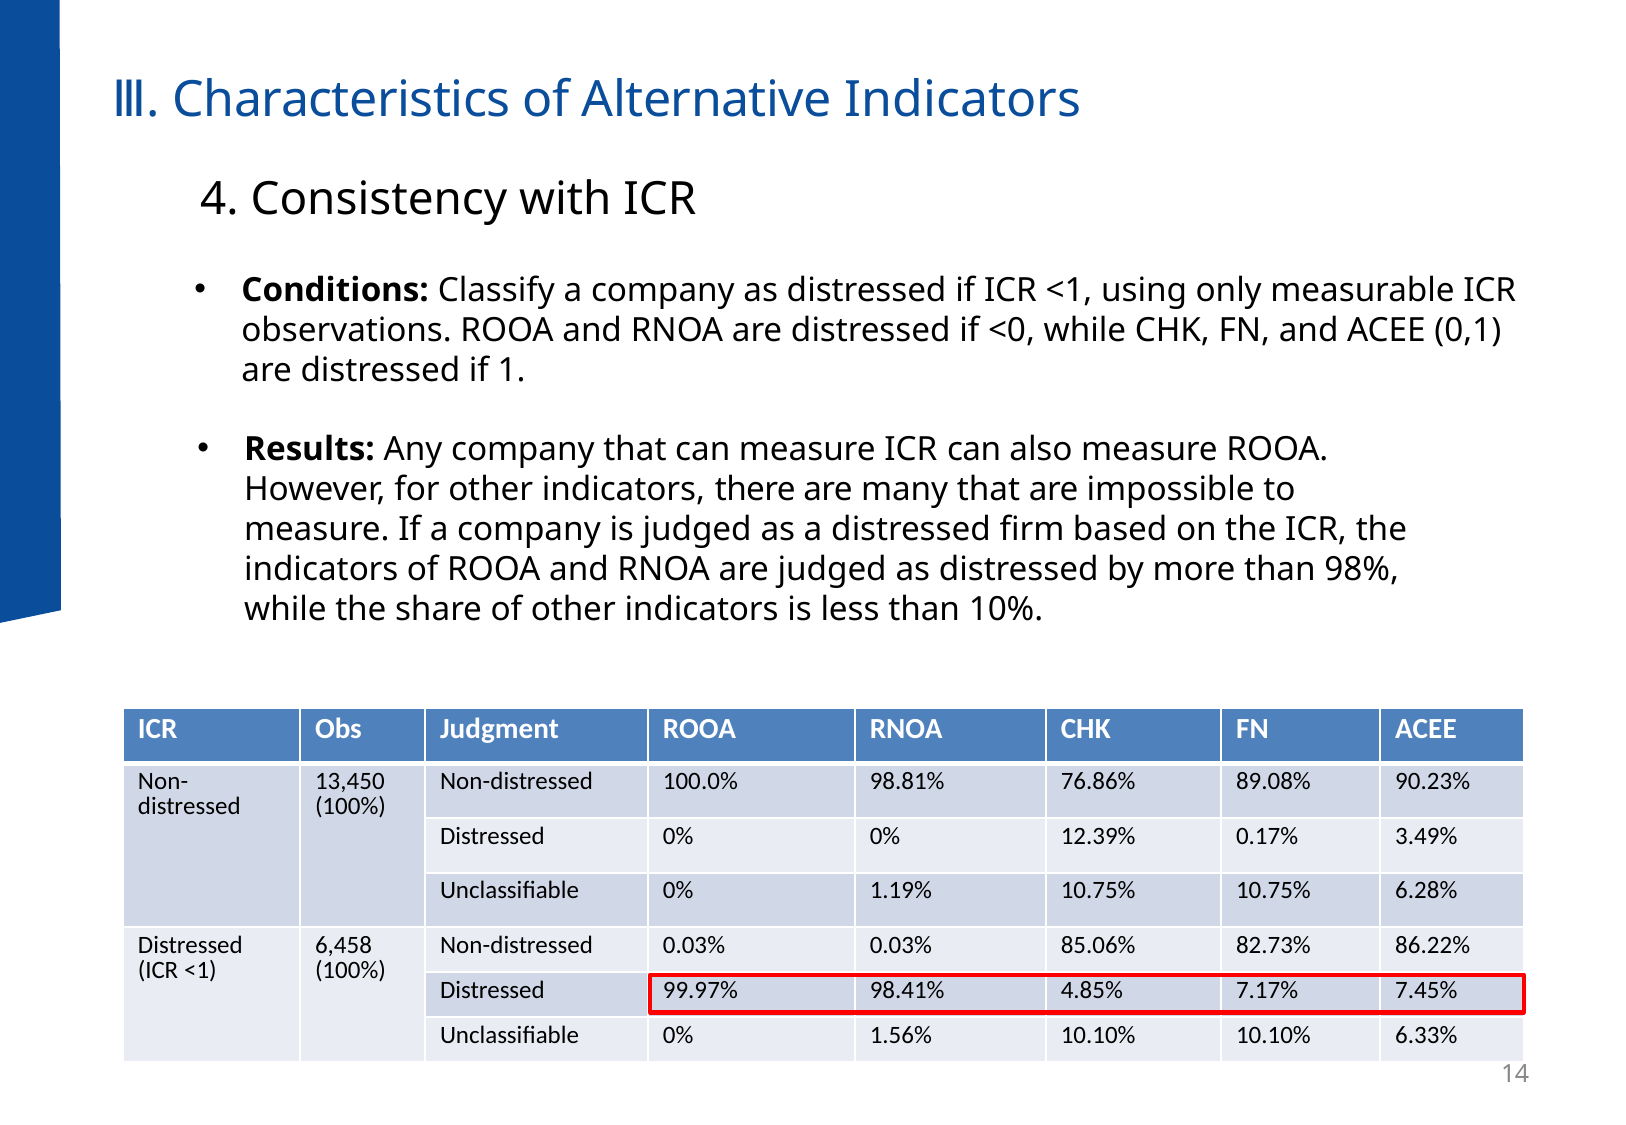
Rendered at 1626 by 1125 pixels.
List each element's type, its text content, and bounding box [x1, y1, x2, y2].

table_cell 90.23% [1381, 766, 1523, 817]
table_cell 10.75% [1047, 874, 1220, 926]
slide_number 14 [1495, 1053, 1538, 1125]
table_header ICR [124, 709, 299, 761]
table_cell Unclassifiable [426, 874, 647, 926]
table_cell 6.28% [1381, 874, 1523, 926]
table_cell 10.75% [1222, 874, 1379, 926]
table_cell 85.06% [1047, 928, 1220, 971]
table_cell 76.86% [1047, 766, 1220, 817]
table_cell Unclassifiable [426, 1018, 647, 1061]
table_cell 86.22% [1381, 928, 1523, 971]
table_cell 0.03% [649, 928, 854, 971]
table_cell 100.0% [649, 766, 854, 817]
table_header Judgment [426, 709, 647, 761]
table_cell 0.17% [1222, 819, 1379, 872]
table_cell 0% [856, 819, 1045, 872]
table_cell 13,450 (100%) [301, 766, 424, 926]
table_header FN [1222, 709, 1379, 761]
table_cell 1.19% [856, 874, 1045, 926]
table_cell 10.10% [1222, 1018, 1379, 1061]
table_cell 1.56% [856, 1018, 1045, 1061]
text_box Results: Any company that can measure ICR can also measure ROOA. However, for other indicators, there are many that are impossible to measure. If a company is judged as a distressed firm based on the ICR, the indicators of ROOA and RNOA are judged as distressed by more than 98%, while the share of other indicators is less than 10%. [182, 419, 1464, 635]
table_cell 82.73% [1222, 928, 1379, 971]
text_box Ⅲ. Characteristics of Alternative Indicators [109, 64, 1625, 127]
text_box 4. Consistency with ICR Conditions: Classify a company as distressed if ICR <1, using only measurable ICR observations. ROOA and RNOA are distressed if <0, while CHK, FN, and ACEE (0,1) are distressed if 1. [117, 166, 1547, 389]
table_cell 6.33% [1381, 1018, 1523, 1061]
table_cell 6,458 (100%) [301, 928, 424, 1061]
table_header Obs [301, 709, 424, 761]
table_cell Distressed [426, 819, 647, 872]
table_cell Distressed [426, 973, 647, 1016]
text_box [648, 973, 1526, 1015]
table_cell 0% [649, 874, 854, 926]
table_cell 0% [649, 819, 854, 872]
table_header ROOA [649, 709, 854, 761]
table_cell Distressed (ICR <1) [124, 928, 299, 1061]
table_cell 12.39% [1047, 819, 1220, 872]
table_cell 10.10% [1047, 1018, 1220, 1061]
table_cell Non-distressed [426, 766, 647, 817]
table_cell 98.81% [856, 766, 1045, 817]
table_cell 0.03% [856, 928, 1045, 971]
table_cell 0% [649, 1018, 854, 1061]
table_header ACEE [1381, 709, 1523, 761]
table_cell Non-distressed [426, 928, 647, 971]
table_header CHK [1047, 709, 1220, 761]
table_cell 89.08% [1222, 766, 1379, 817]
table_header RNOA [856, 709, 1045, 761]
table_cell 3.49% [1381, 819, 1523, 872]
table_cell Non-distressed [124, 766, 299, 926]
